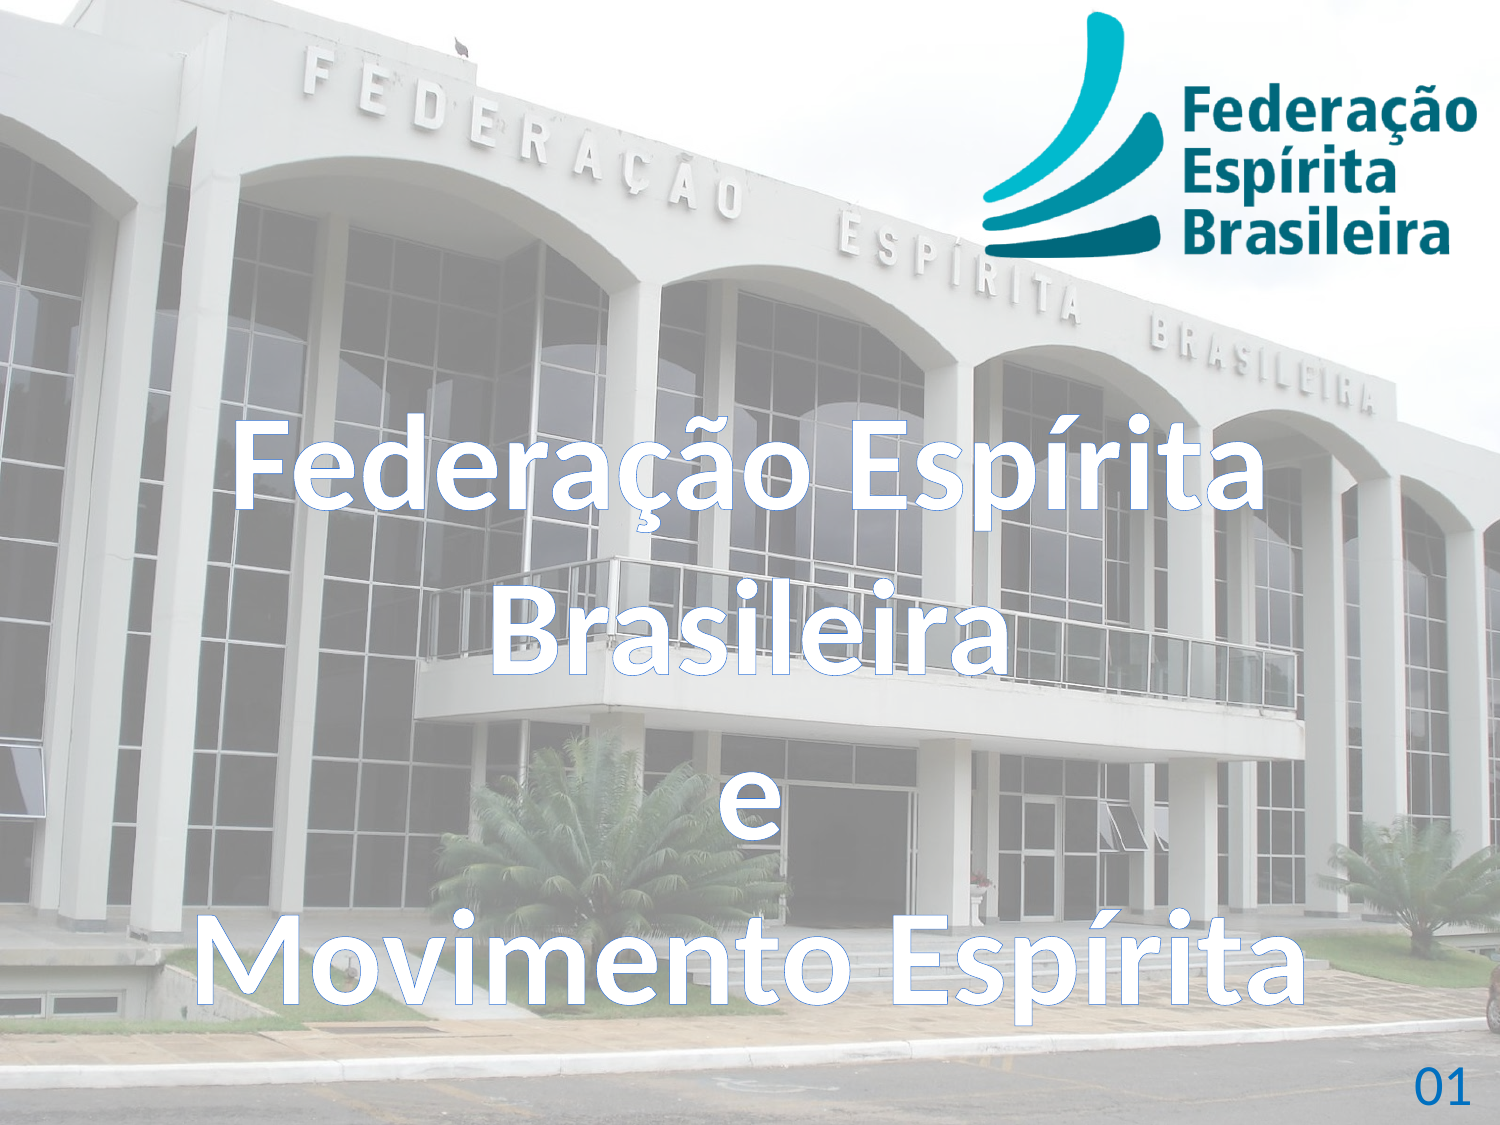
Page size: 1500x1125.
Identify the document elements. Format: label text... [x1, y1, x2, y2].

text_box 01 [1387, 1040, 1500, 1125]
title Federação Espírita Brasileira e Movimento Espírita [112, 466, 1388, 938]
picture [982, 11, 1477, 258]
